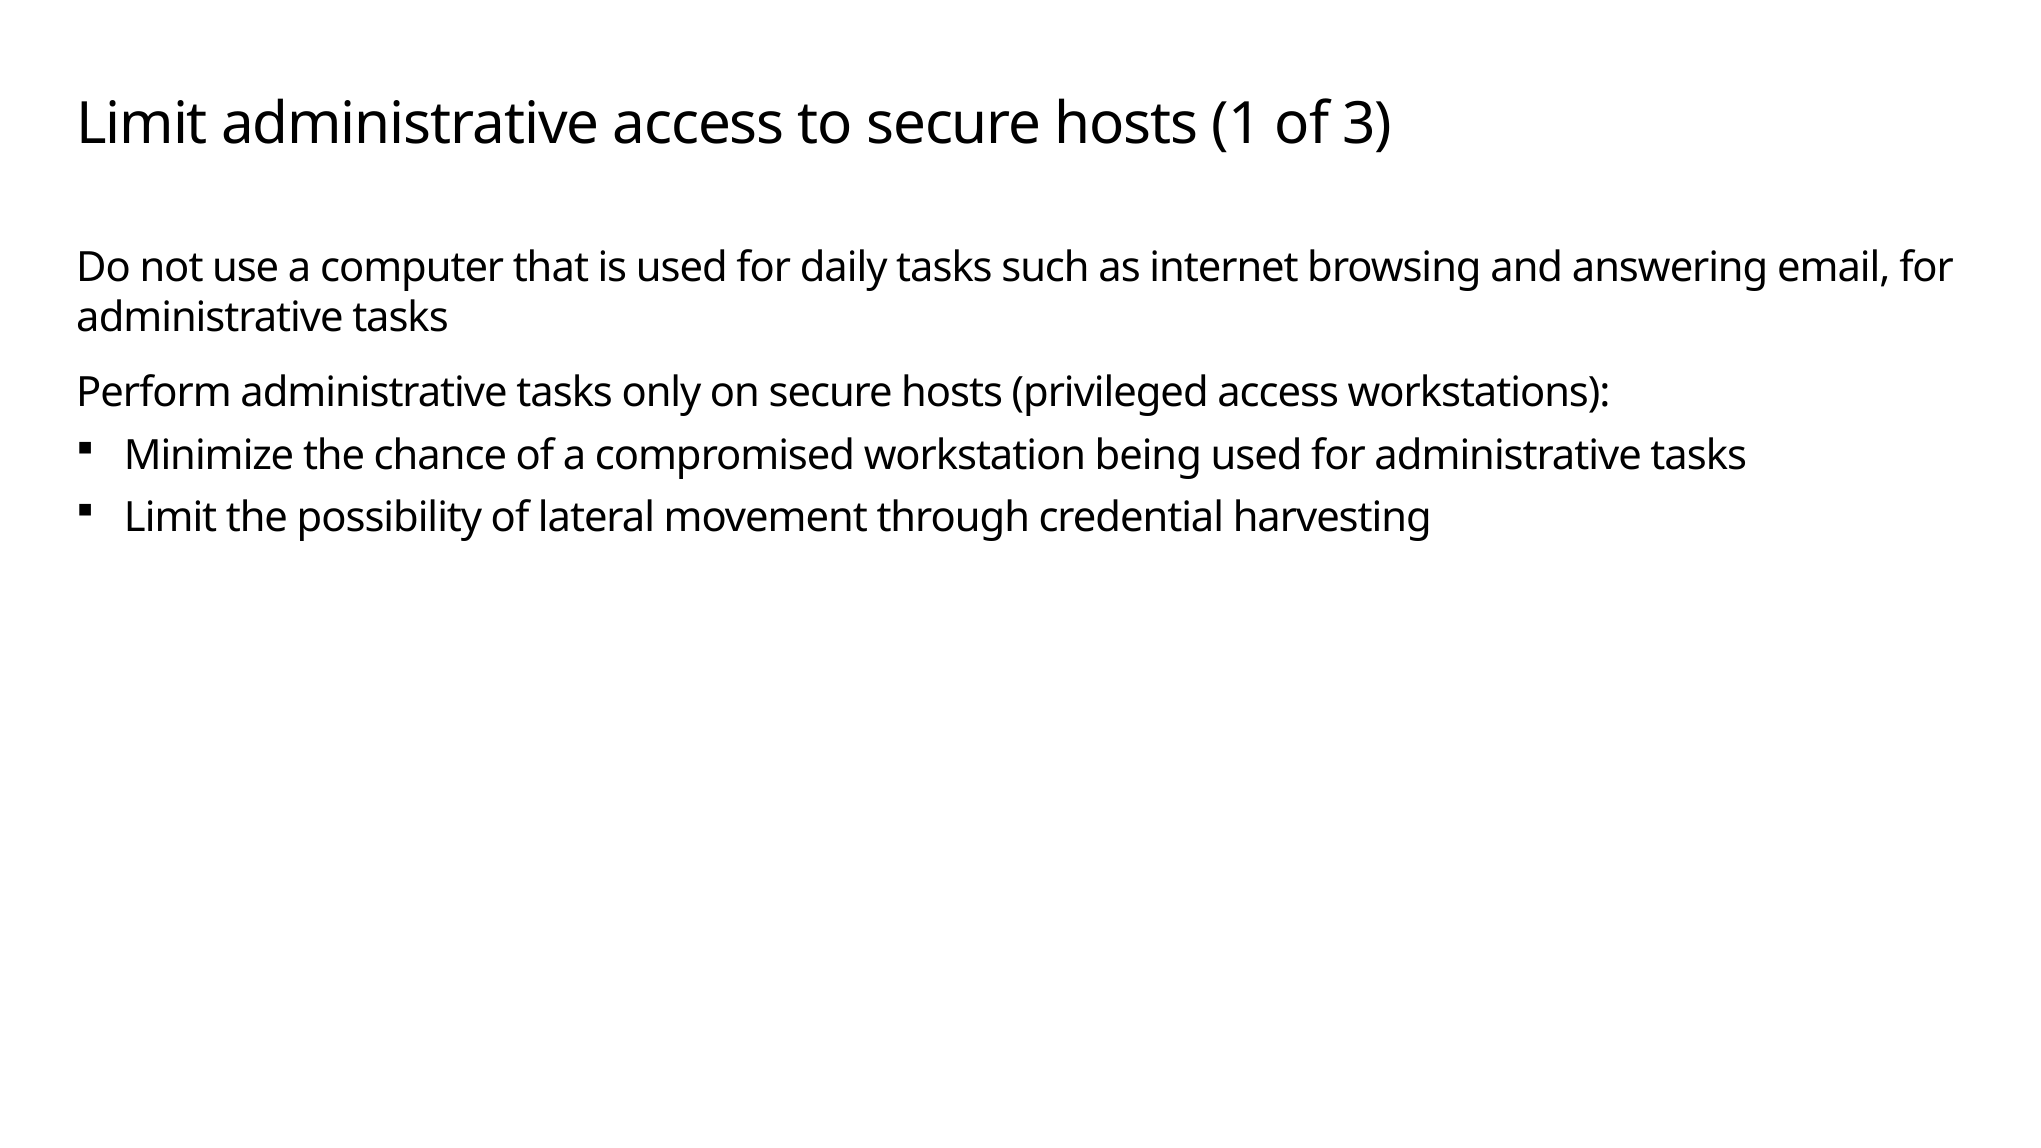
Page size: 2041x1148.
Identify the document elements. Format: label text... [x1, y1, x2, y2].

title Limit administrative access to secure hosts (1 of 3) [76, 93, 1968, 161]
list Do not use a computer that is used for daily tasks such as internet browsing and answering email, for administrative tasks Perform administrative tasks only on secure hosts (privileged access workstations): Minimize the chance of a compromised workstation being used for administrative tasks Limit the possibility of lateral movement through credential harvesting [76, 240, 1970, 1074]
